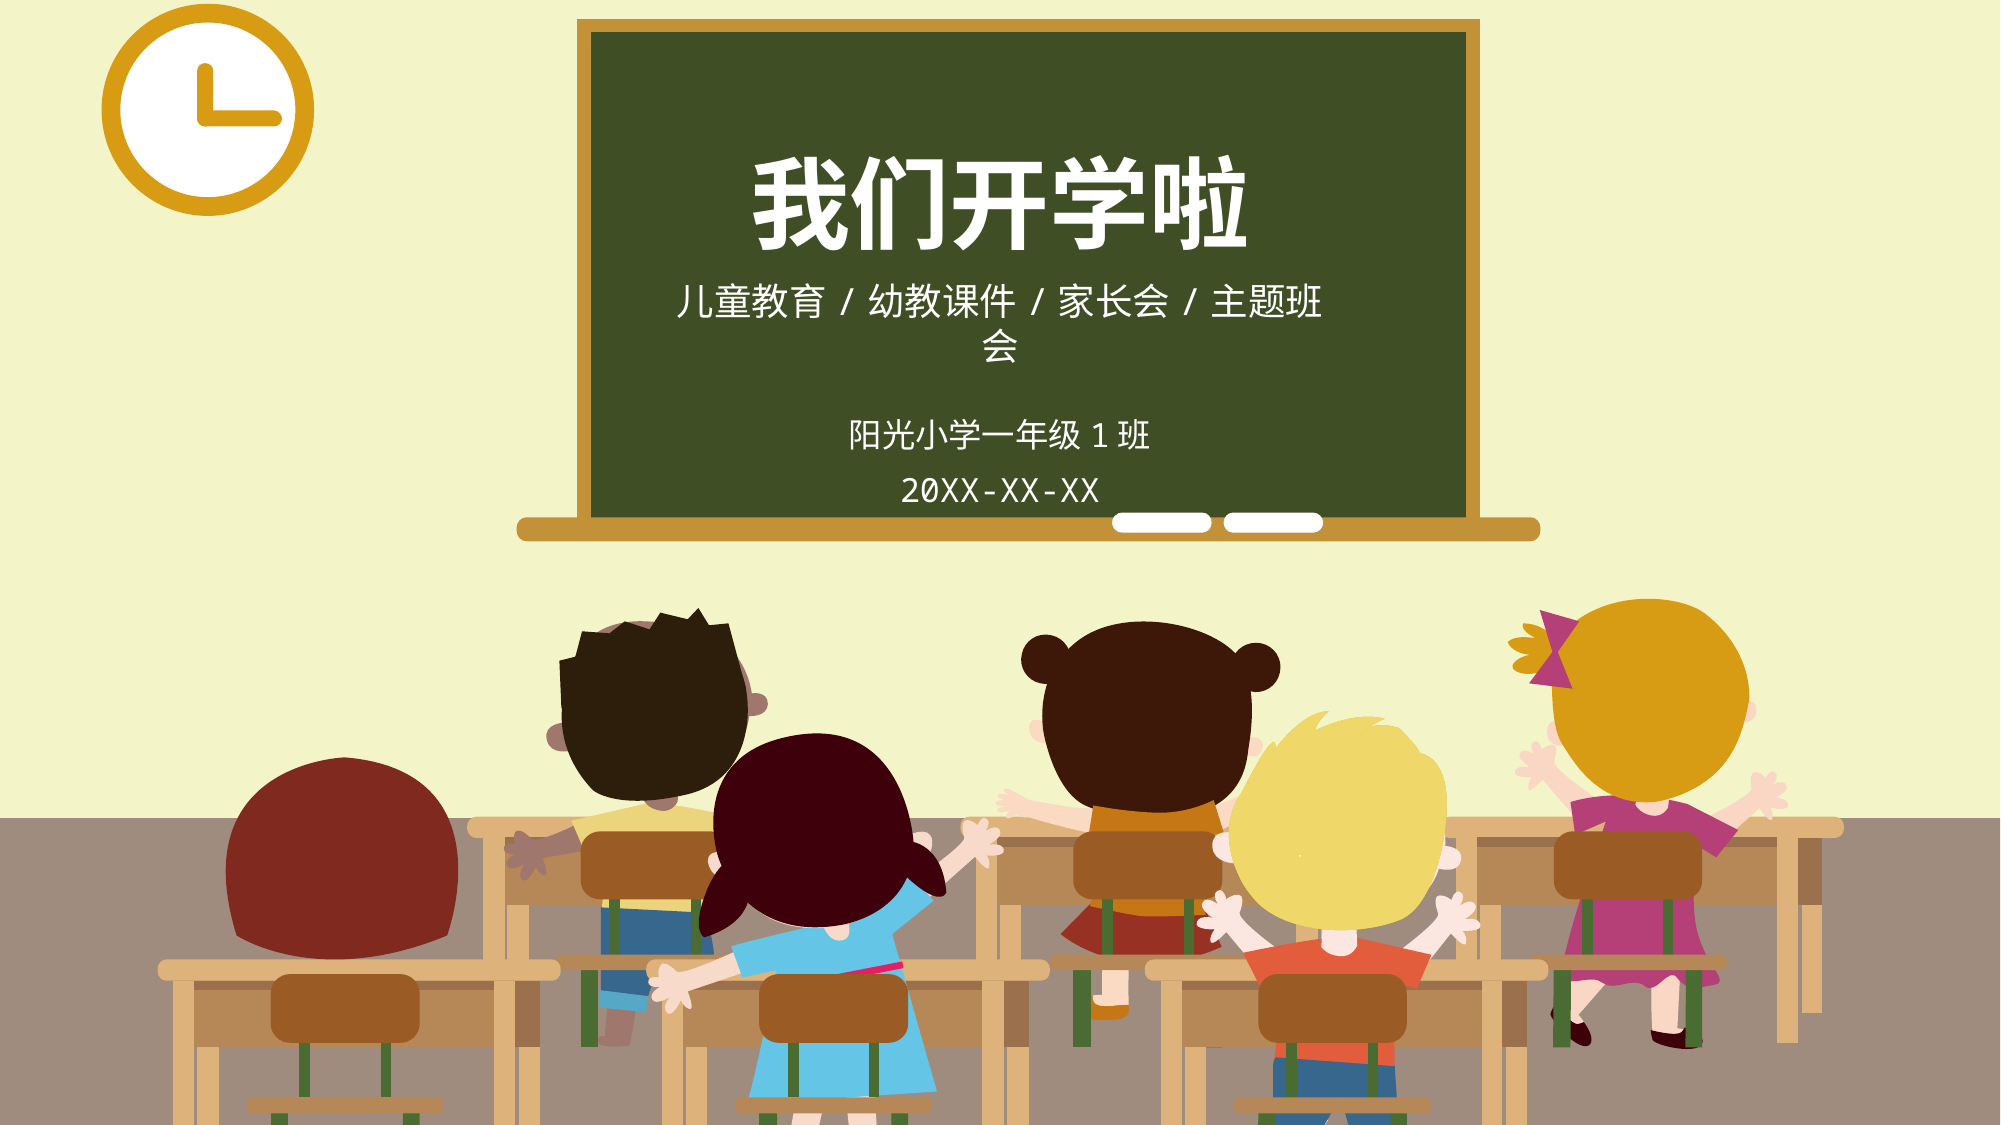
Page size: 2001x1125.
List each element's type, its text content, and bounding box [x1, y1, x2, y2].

text_box 20XX-XX-XX [655, 461, 1345, 517]
text_box 阳光小学一年级1班 [655, 406, 1345, 461]
text_box 我们开学啦 [655, 134, 1345, 269]
text_box 儿童教育/幼教课件/家长会/主题班会 [655, 270, 1345, 376]
